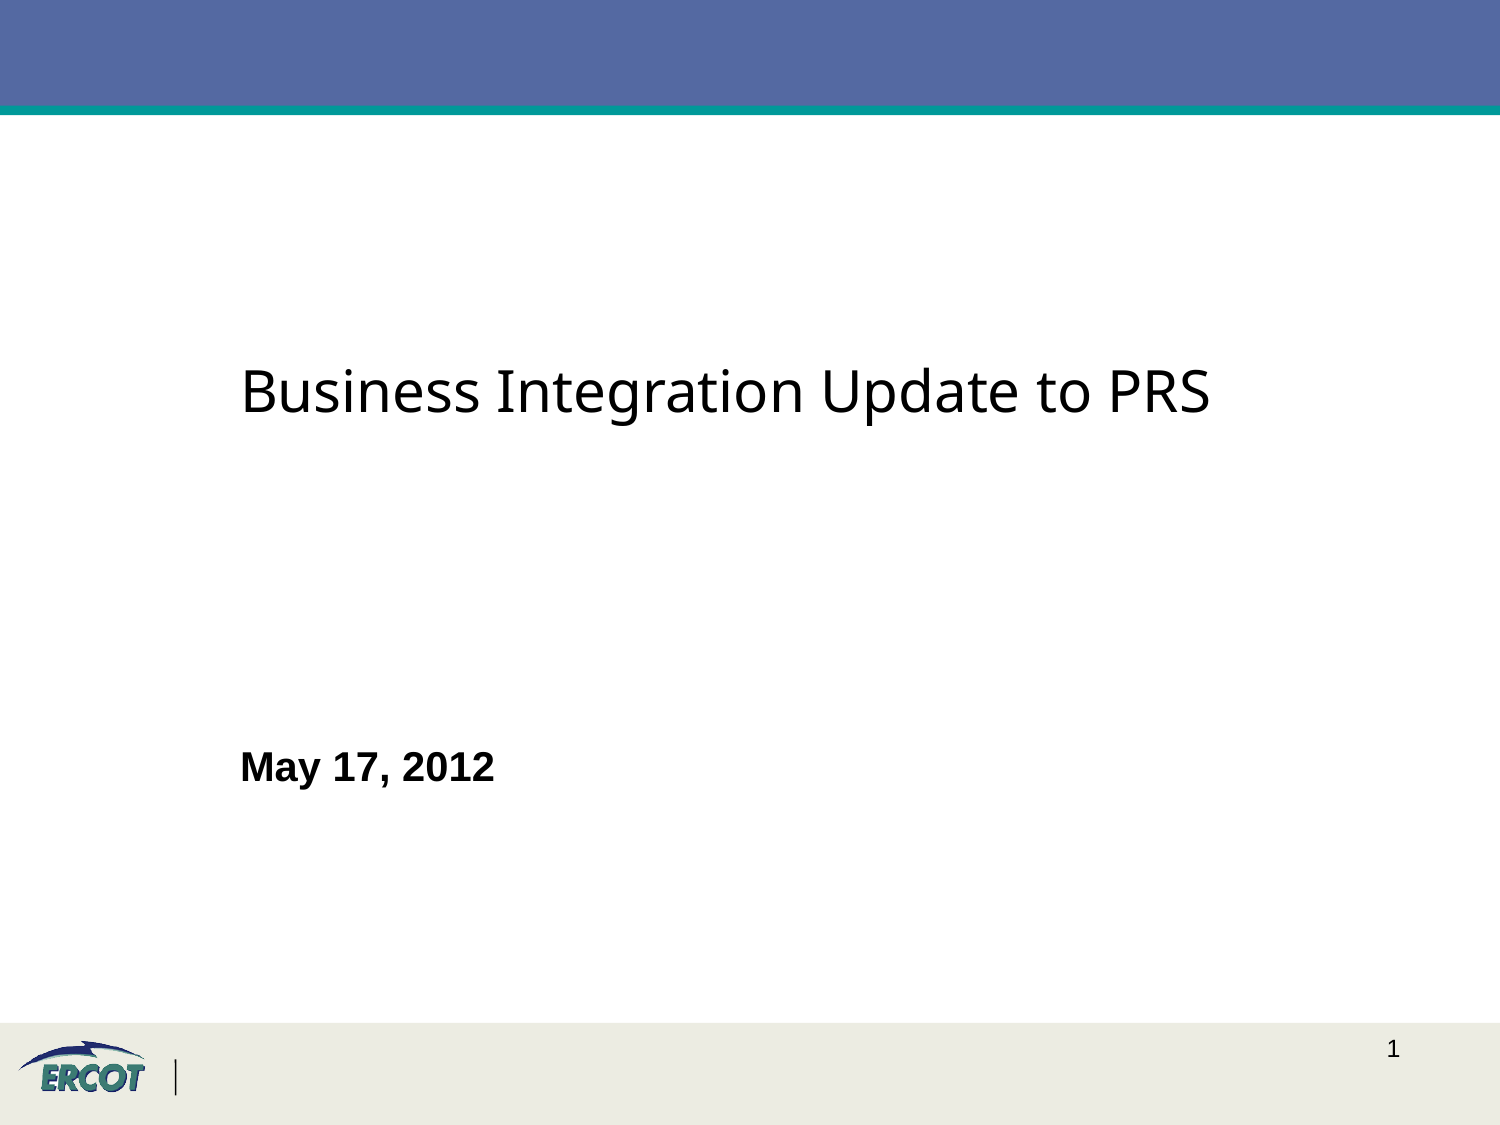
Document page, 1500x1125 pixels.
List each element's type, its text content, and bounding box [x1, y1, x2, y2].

picture [10, 1031, 151, 1111]
text_box Business Integration Update to PRS [224, 287, 1413, 491]
text_box May 17, 2012 [225, 587, 1375, 900]
